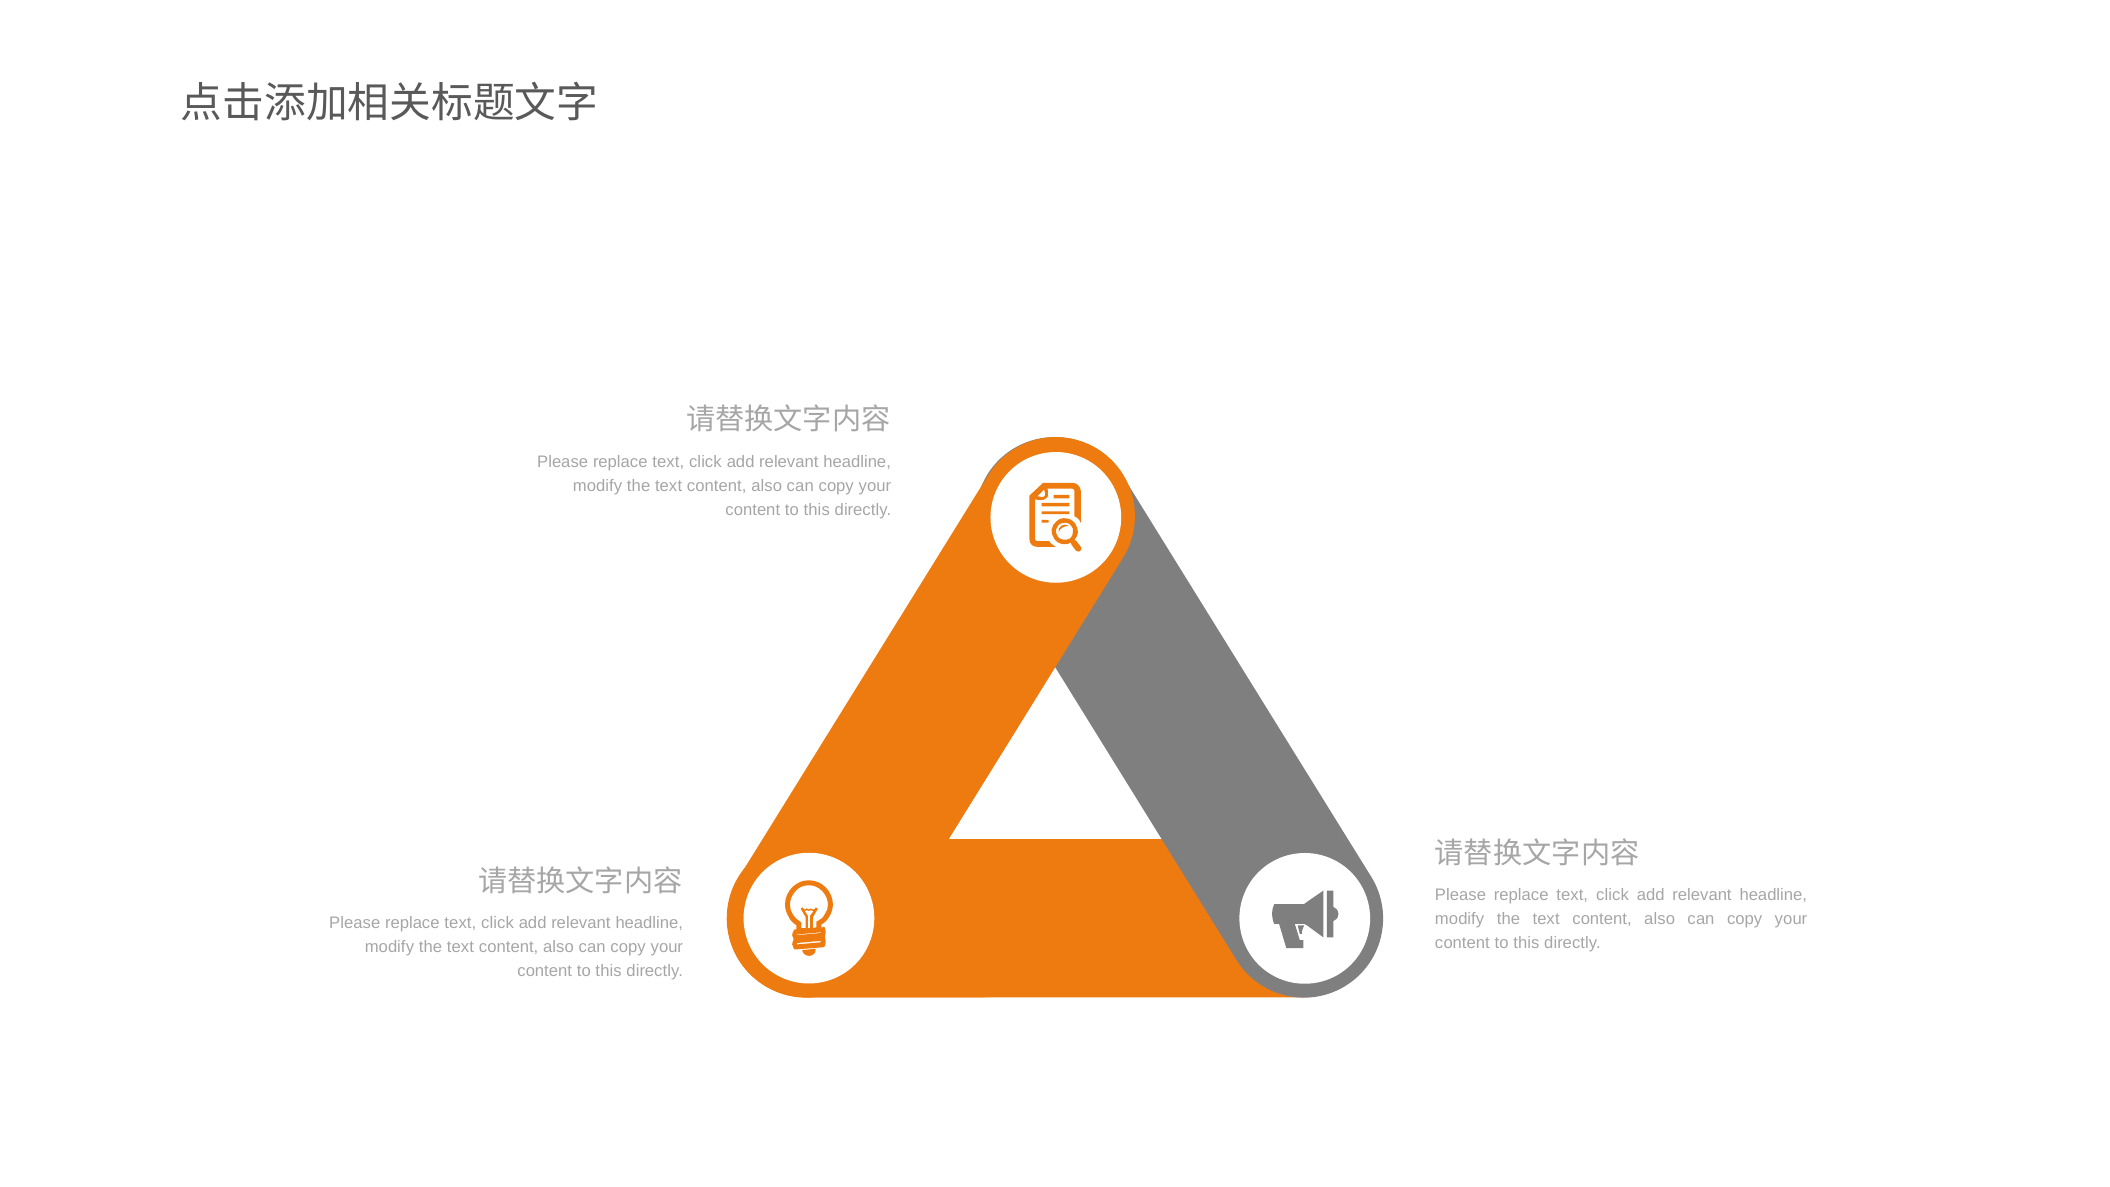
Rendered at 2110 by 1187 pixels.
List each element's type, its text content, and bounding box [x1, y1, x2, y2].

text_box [518, 386, 907, 525]
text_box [1420, 819, 1823, 959]
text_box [310, 847, 699, 986]
text_box 点击添加相关标题文字 [135, 44, 625, 137]
text_box 点击添加相关标题文字 [144, 54, 635, 147]
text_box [726, 401, 1383, 1034]
